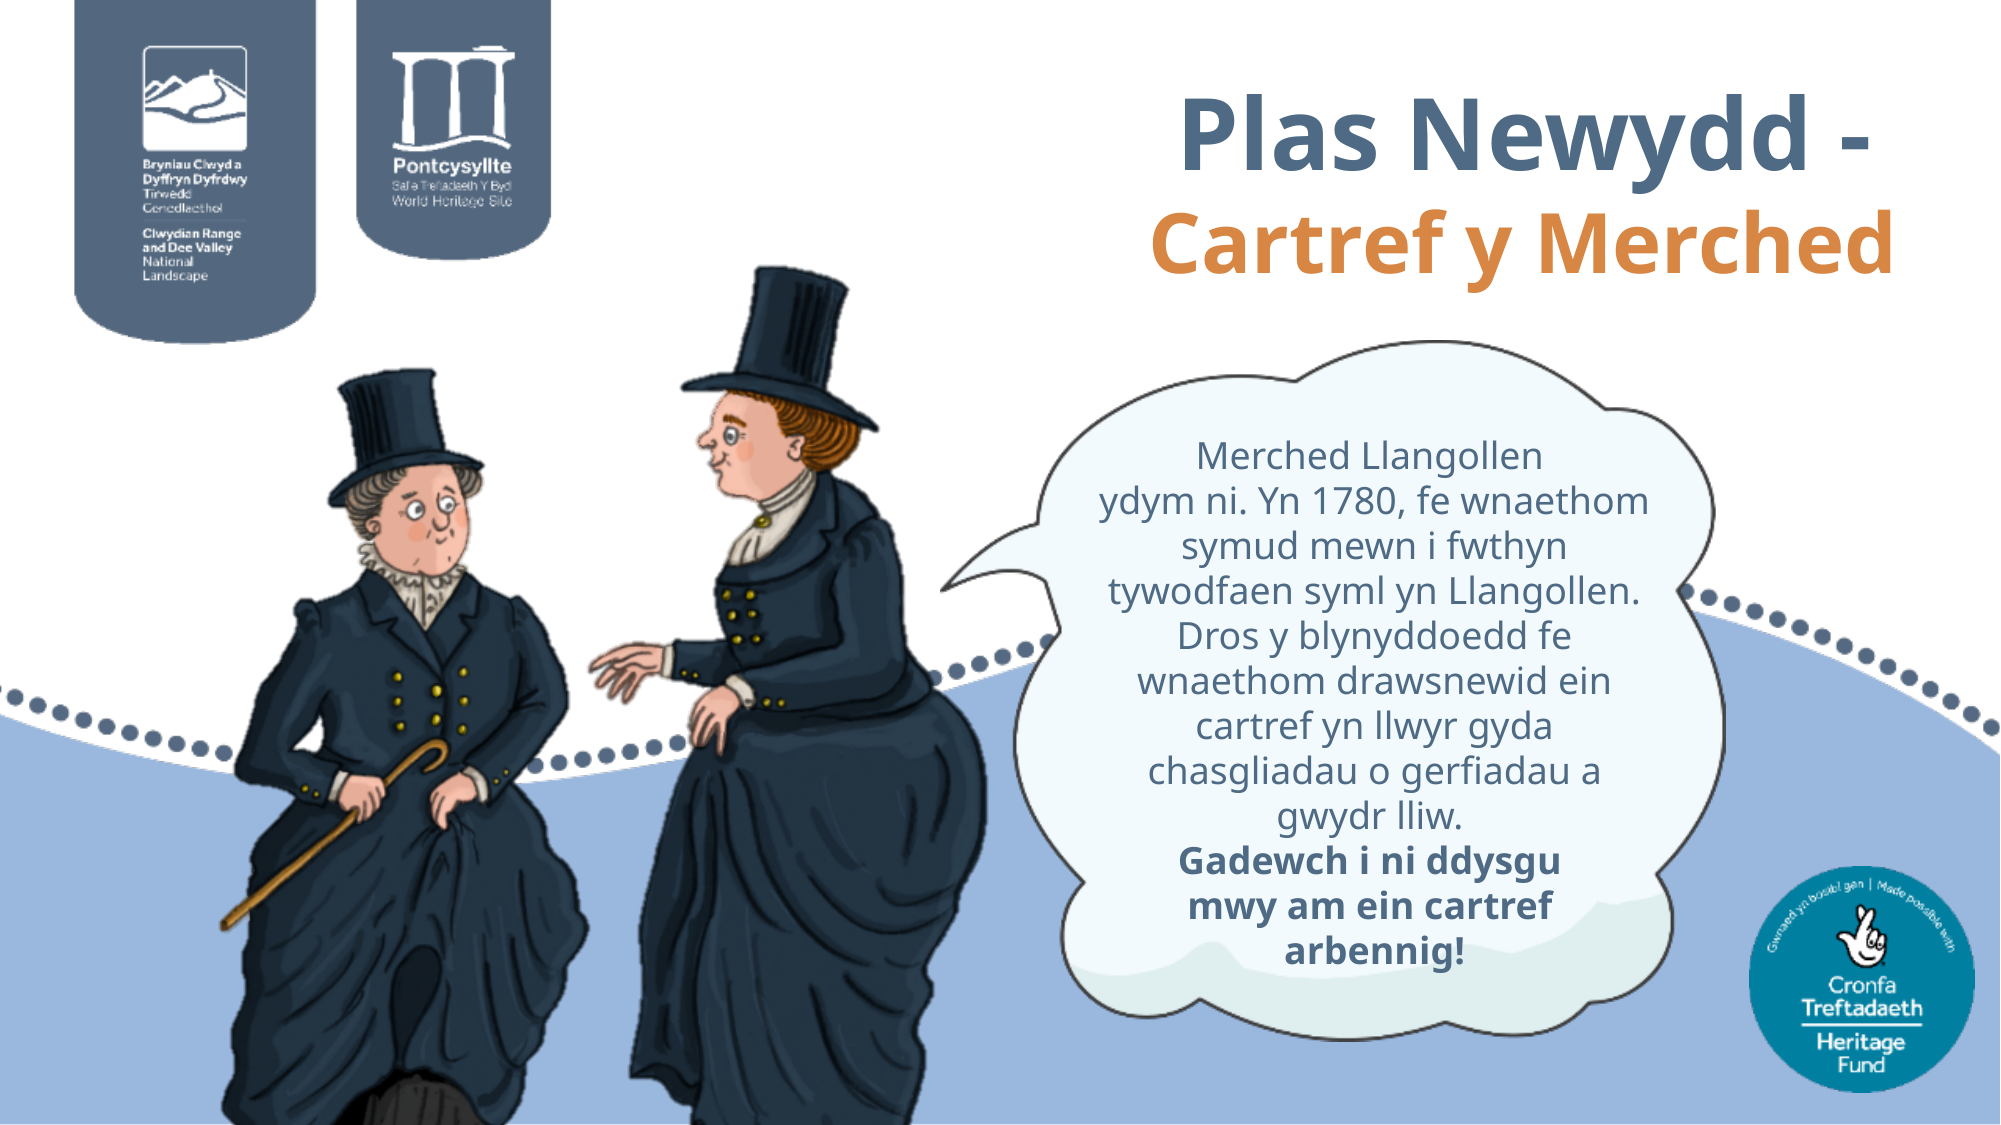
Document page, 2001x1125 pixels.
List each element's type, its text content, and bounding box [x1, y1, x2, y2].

picture [0, 0, 2000, 1125]
text_box Plas Newydd - Cartref y Merched [584, 62, 1913, 298]
